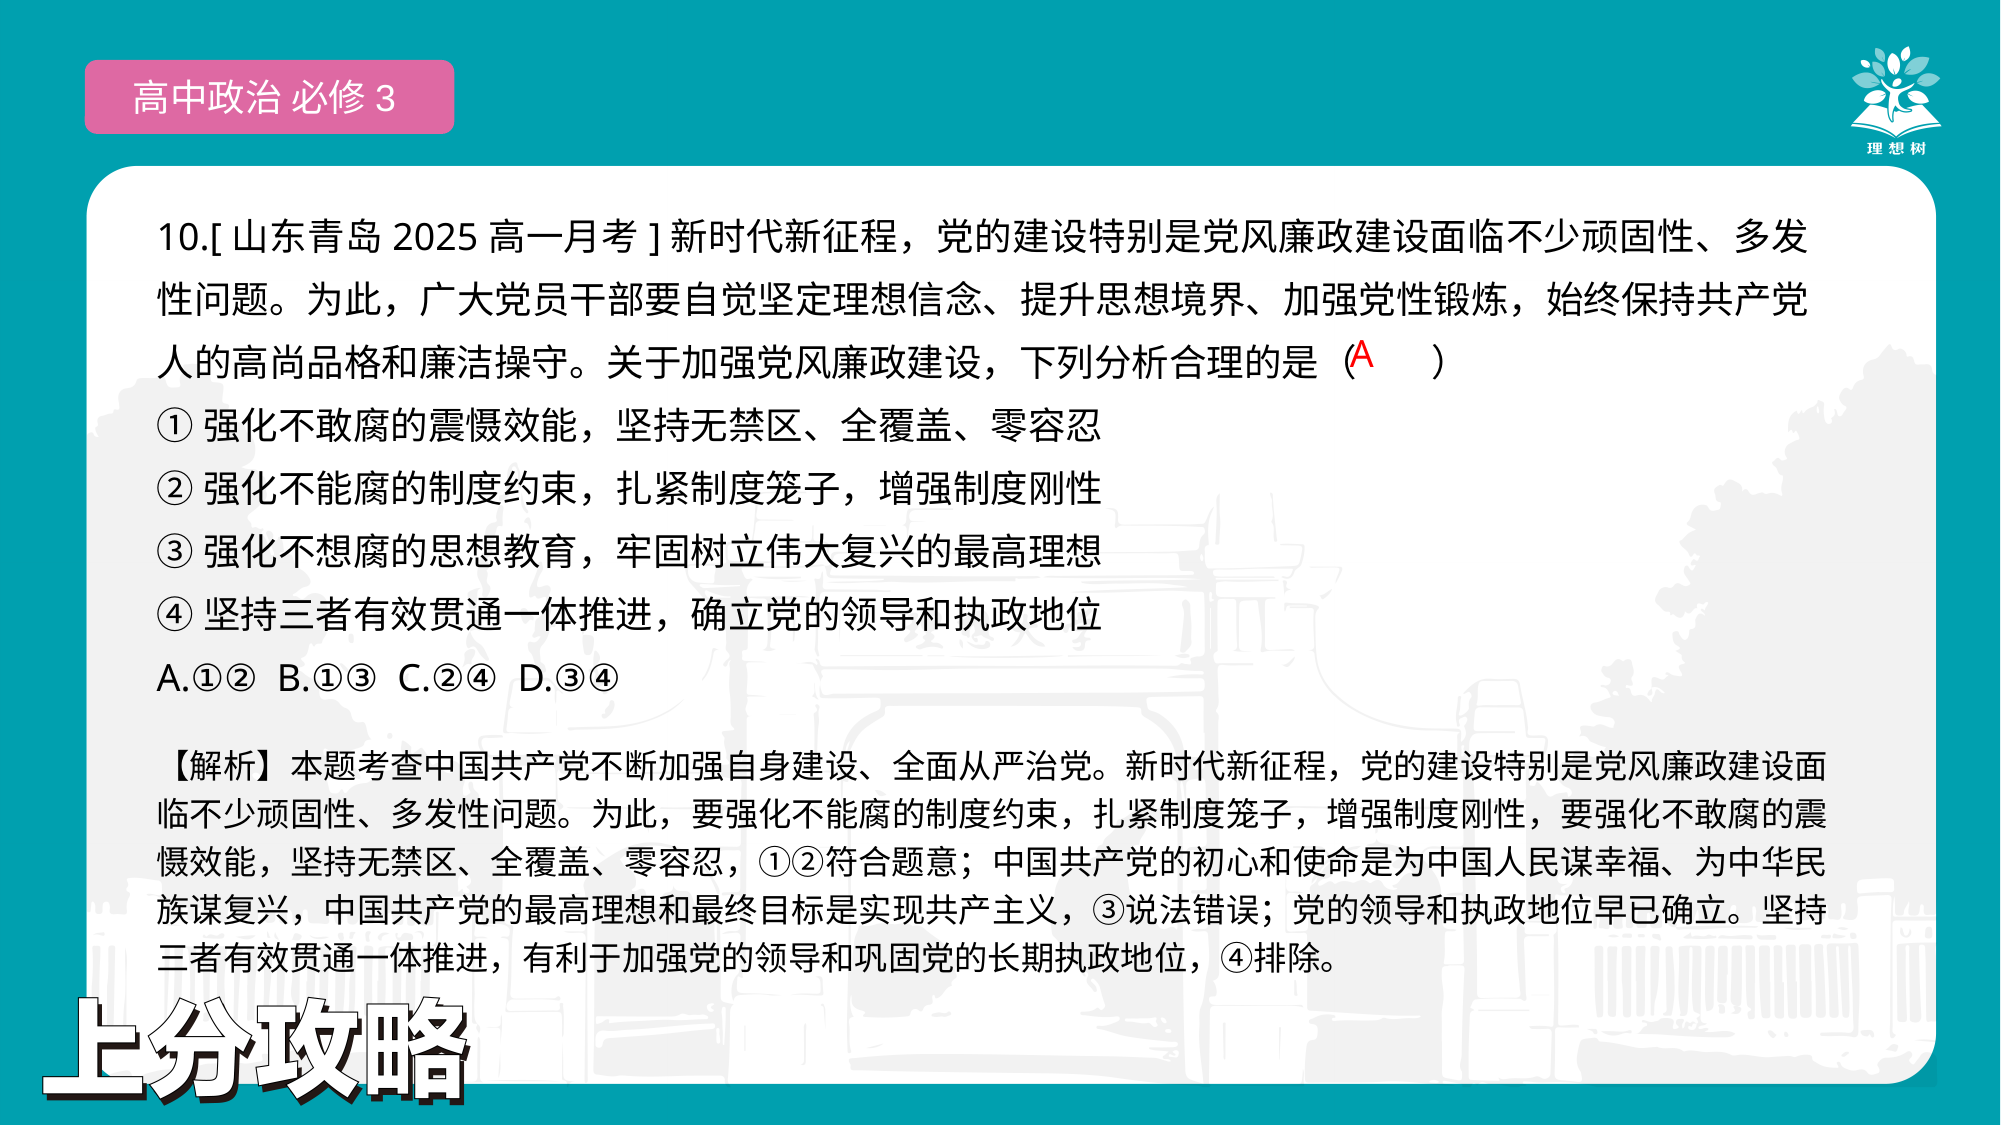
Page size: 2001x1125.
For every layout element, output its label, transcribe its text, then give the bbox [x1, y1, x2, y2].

text_box 10.[山东青岛2025高一月考]新时代新征程，党的建设特别是党风廉政建设面临不少顽固性、多发性问题。为此，广大党员干部要自觉坚定理想信念、提升思想境界、加强党性锻炼，始终保持共产党人的高尚品格和廉洁操守。关于加强党风廉政建设，下列分析合理的是（ ） ①强化不敢腐的震慑效能，坚持无禁区、全覆盖、零容忍 ②强化不能腐的制度约束，扎紧制度笼子，增强制度刚性 ③强化不想腐的思想教育，牢固树立伟大复兴的最高理想 ④坚持三者有效贯通一体推进，确立党的领导和执政地位 A.①② B.①③ C.②④ D.③④ [141, 187, 1824, 707]
text_box 高中政治 必修3 [83, 58, 456, 135]
text_box 【解析】本题考查中国共产党不断加强自身建设、全面从严治党。新时代新征程，党的建设特别是党风廉政建设面临不少顽固性、多发性问题。为此，要强化不能腐的制度约束，扎紧制度笼子，增强制度刚性，要强化不敢腐的震慑效能，坚持无禁区、全覆盖、零容忍，①②符合题意；中国共产党的初心和使命是为中国人民谋幸福、为中华民族谋复兴，中国共产党的最高理想和最终目标是实现共产主义，③说法错误；党的领导和执政地位早已确立。坚持三者有效贯通一体推进，有利于加强党的领导和巩固党的长期执政地位，④排除。 [141, 730, 1843, 985]
picture [0, 0, 2001, 1125]
text_box A [1335, 299, 1446, 383]
